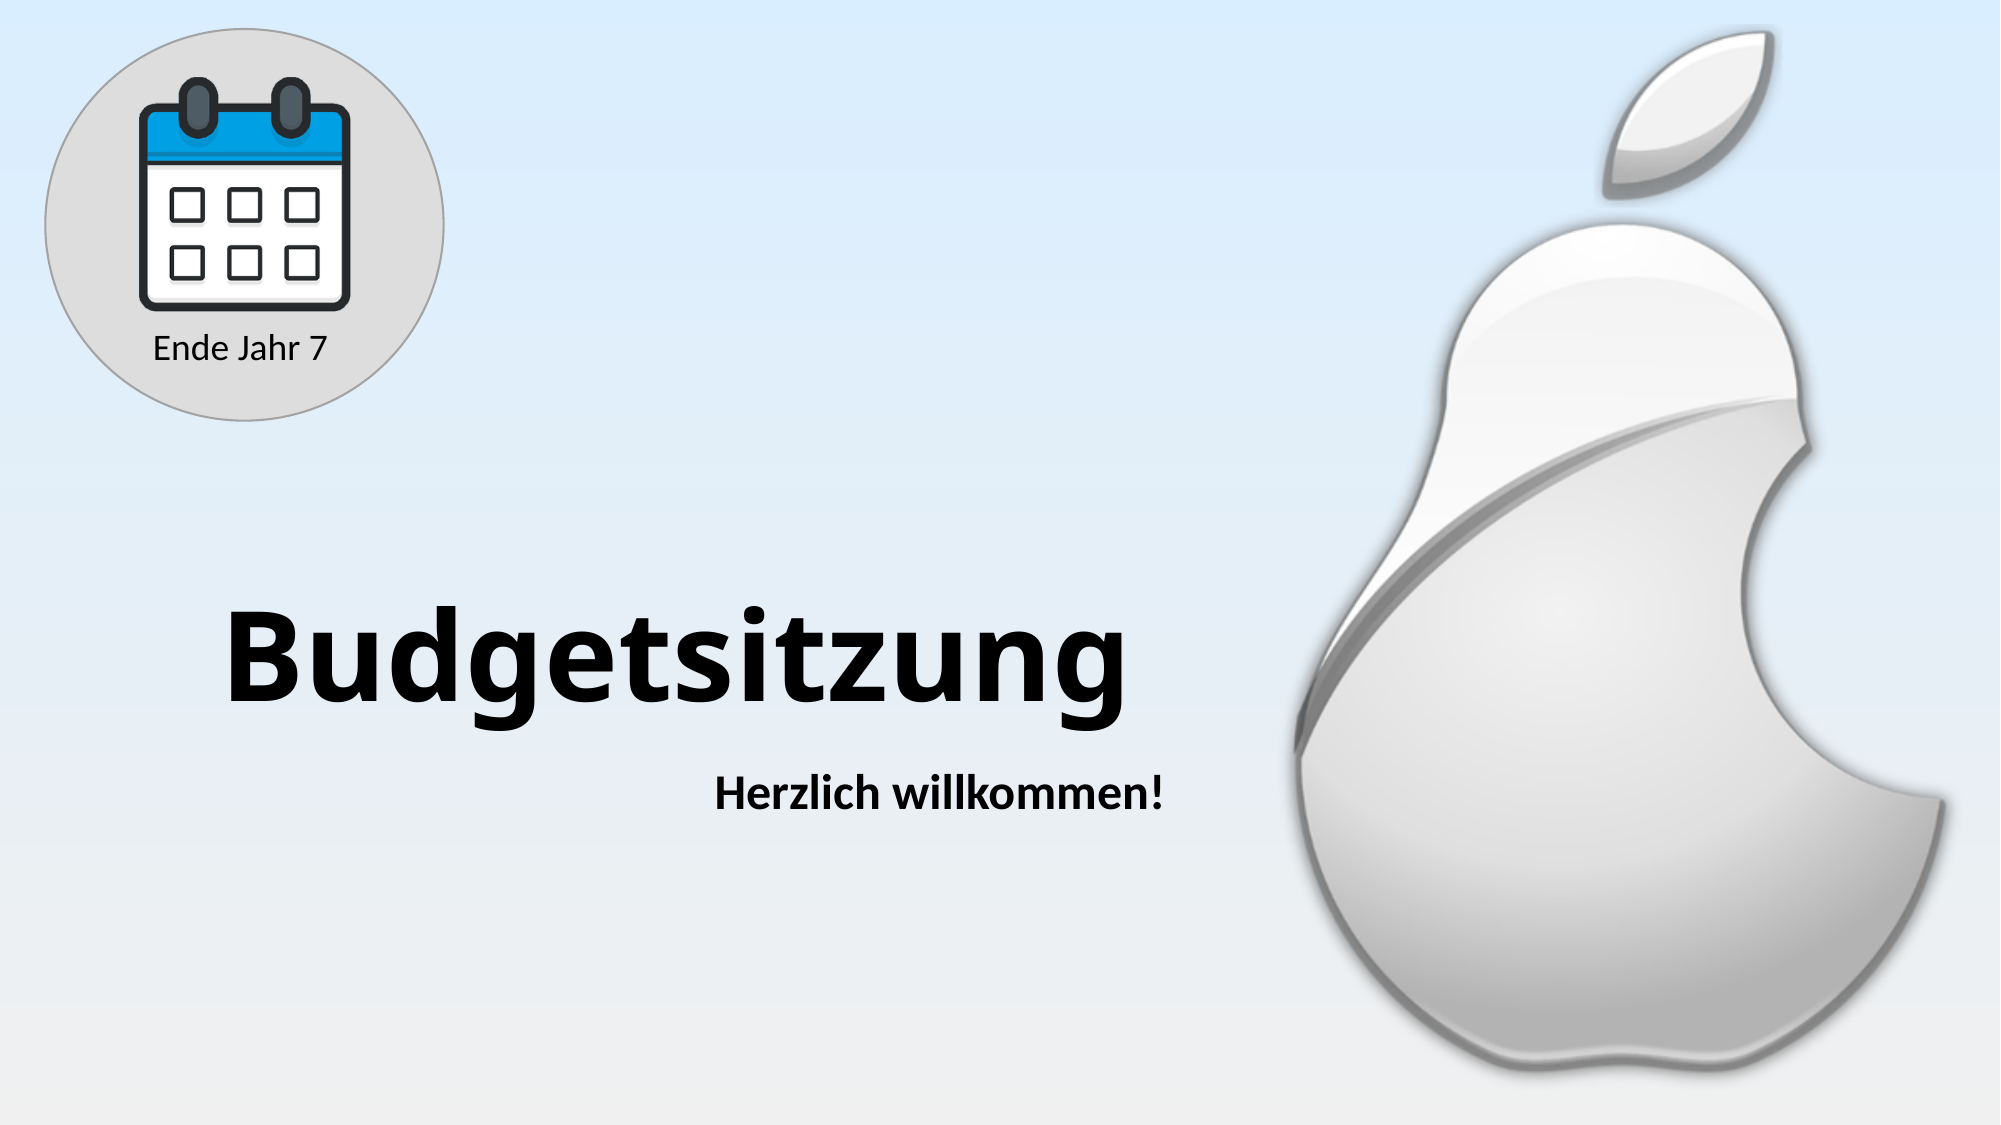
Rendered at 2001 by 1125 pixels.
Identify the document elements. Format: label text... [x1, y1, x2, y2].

text_box Herzlich willkommen! [103, 759, 1181, 1020]
picture [1238, 24, 2000, 1125]
text_box Budgetsitzung [103, 104, 1181, 737]
picture [138, 76, 351, 312]
text_box [44, 27, 445, 422]
text_box Ende Jahr 7 [138, 315, 417, 376]
